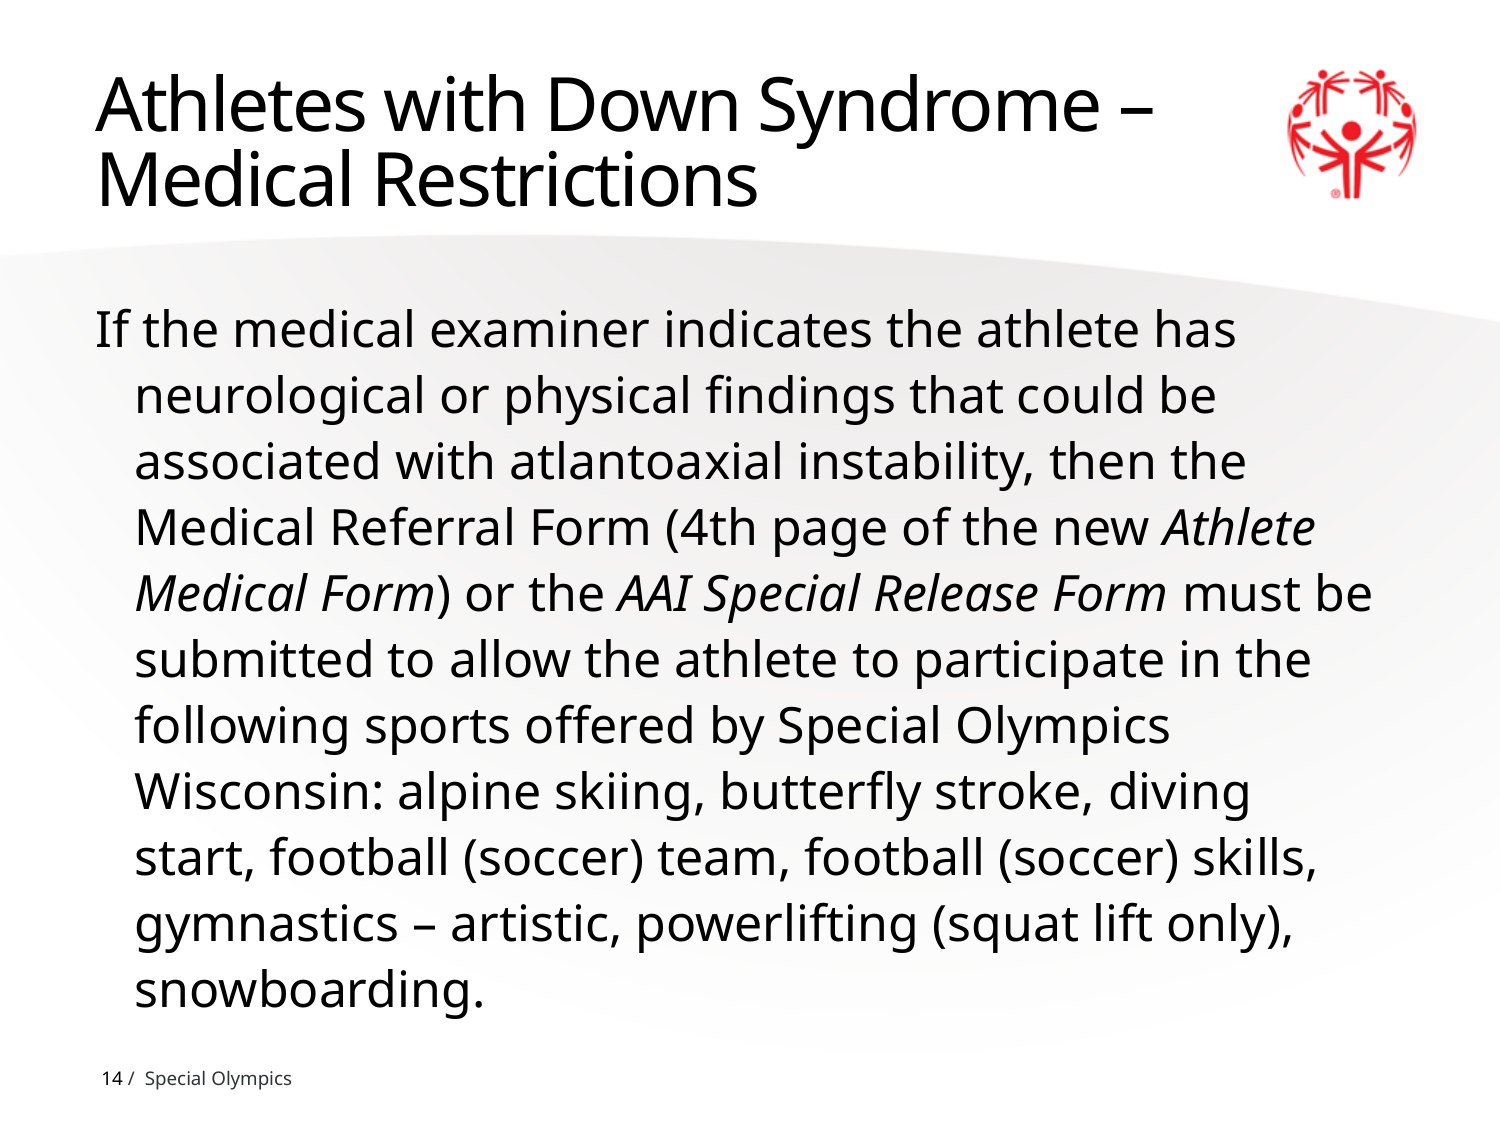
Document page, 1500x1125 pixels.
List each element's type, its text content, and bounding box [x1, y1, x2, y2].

picture [0, 0, 1500, 1125]
title Athletes with Down Syndrome – Medical Restrictions [89, 60, 1247, 232]
list If the medical examiner indicates the athlete has neurological or physical findings that could be associated with atlantoaxial instability, then the Medical Referral Form (4th page of the new Athlete Medical Form) or the AAI Special Release Form must be submitted to allow the athlete to participate in the following sports offered by Special Olympics Wisconsin: alpine skiing, butterfly stroke, diving start, football (soccer) team, football (soccer) skills, gymnastics – artistic, powerlifting (squat lift only), snowboarding. [89, 285, 1388, 1018]
slide_number 14 / Special Olympics [90, 1061, 665, 1093]
